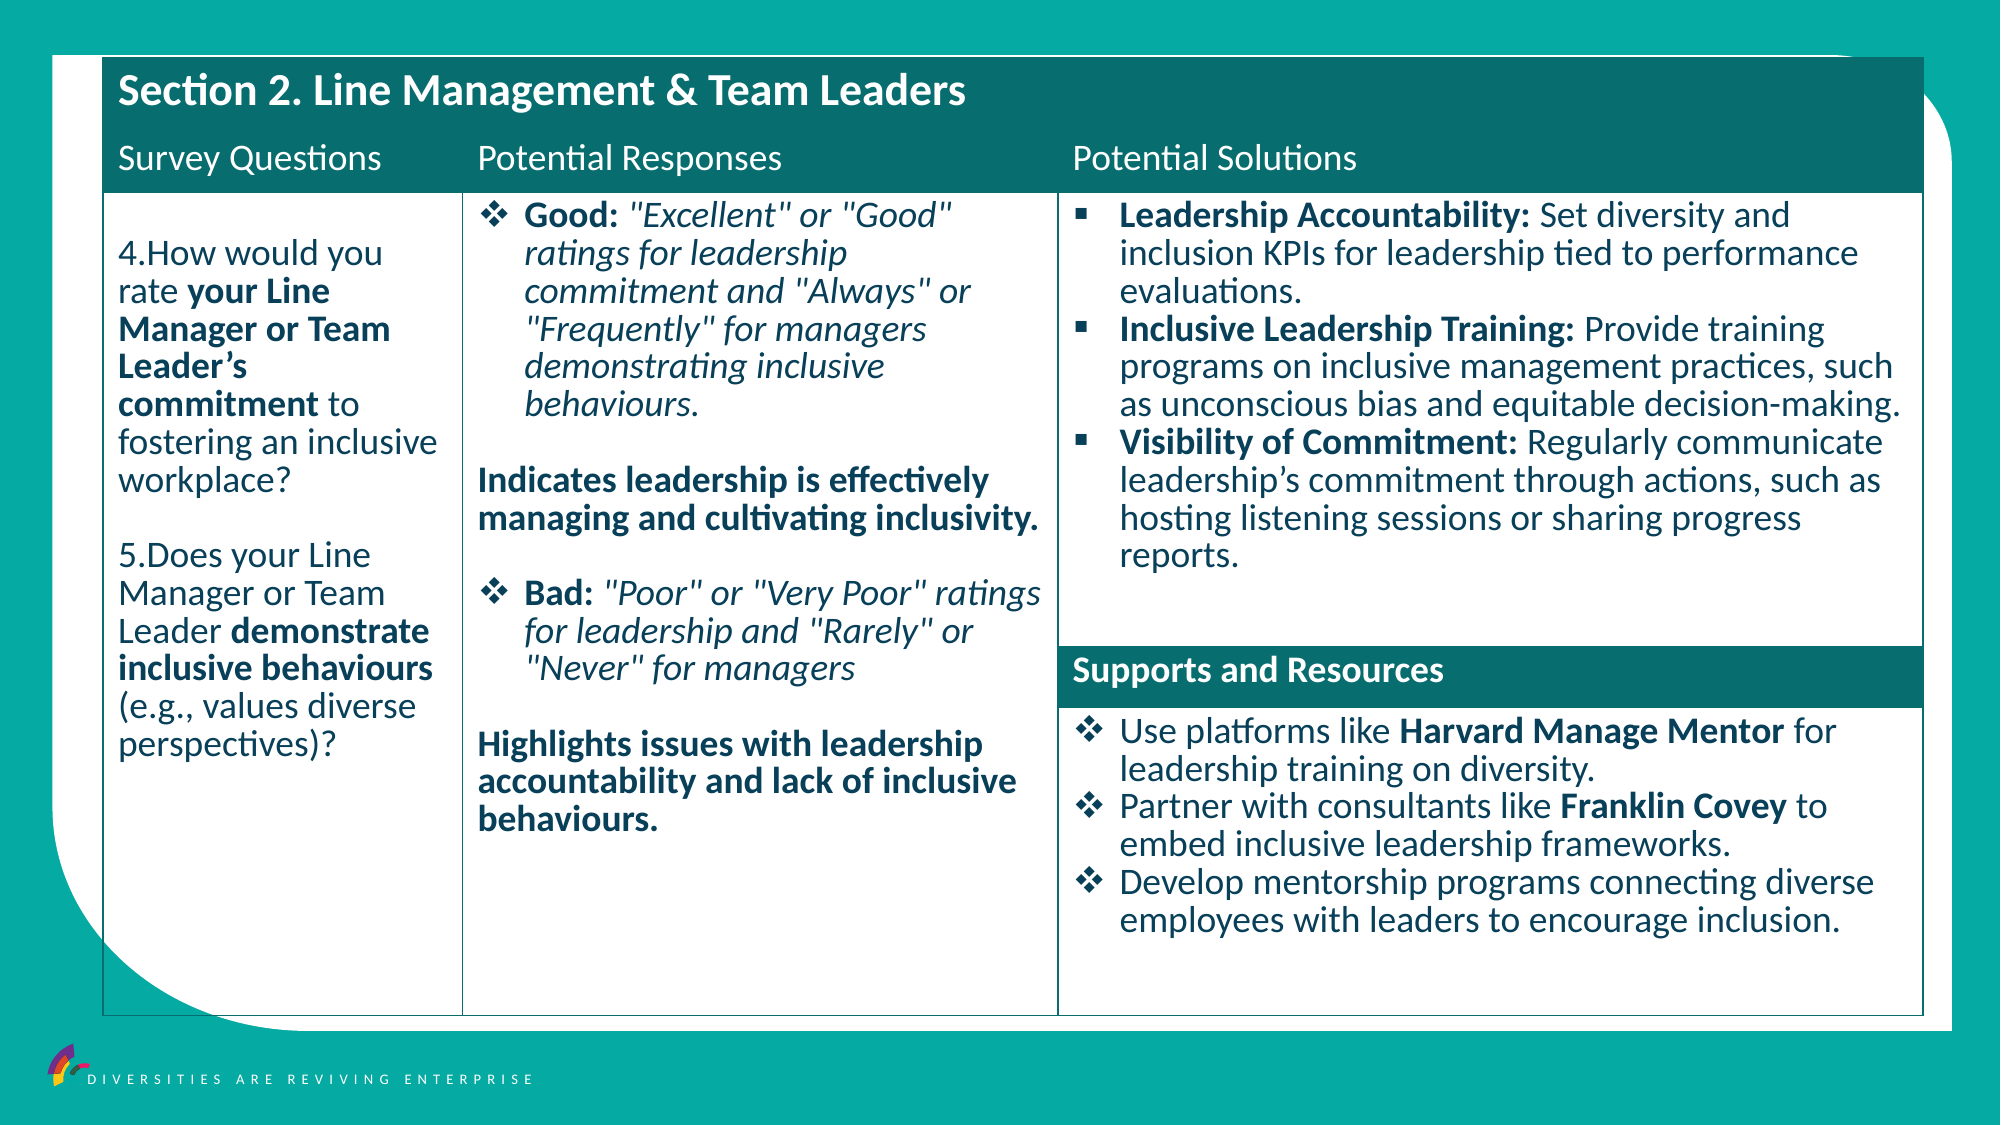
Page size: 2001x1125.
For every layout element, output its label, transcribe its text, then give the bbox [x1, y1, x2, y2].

table_header Section 2. Line Management & Team Leaders [104, 59, 1922, 129]
table_cell Potential Responses [463, 131, 1057, 191]
table_cell Supports and Resources [1059, 647, 1922, 707]
table_cell Potential Solutions [1059, 131, 1922, 191]
table_cell Survey Questions [104, 131, 462, 191]
table_cell Leadership Accountability: Set diversity and inclusion KPIs for leadership tied to performance evaluations. Inclusive Leadership Training: Provide training programs on inclusive management practices, such as unconscious bias and equitable decision-making. Visibility of Commitment: Regularly communicate leadership’s commitment through actions, such as hosting listening sessions or sharing progress reports. [1059, 193, 1922, 646]
table_cell Use platforms like Harvard Manage Mentor for leadership training on diversity. Partner with consultants like Franklin Covey to embed inclusive leadership frameworks. Develop mentorship programs connecting diverse employees with leaders to encourage inclusion. [1059, 708, 1922, 1015]
table_cell Good: "Excellent" or "Good" ratings for leadership commitment and "Always" or "Frequently" for managers demonstrating inclusive behaviours. Indicates leadership is effectively managing and cultivating inclusivity. Bad: "Poor" or "Very Poor" ratings for leadership and "Rarely" or "Never" for managers Highlights issues with leadership accountability and lack of inclusive behaviours. [463, 193, 1057, 1015]
table_cell 4.How would you rate your Line Manager or Team Leader’s commitment to fostering an inclusive workplace? 5.Does your Line Manager or Team Leader demonstrate inclusive behaviours (e.g., values diverse perspectives)? [104, 193, 462, 1015]
